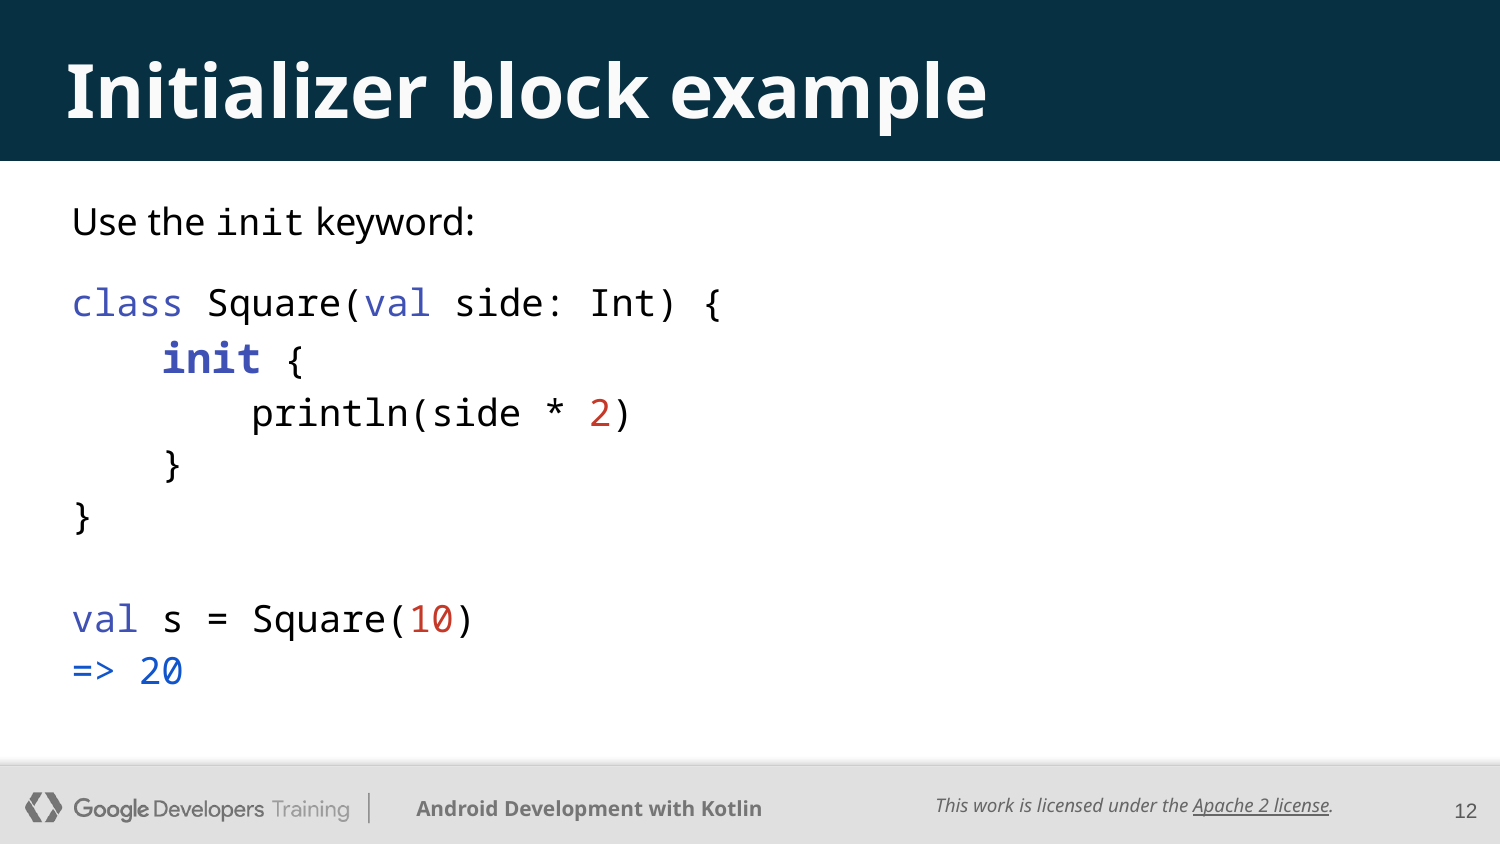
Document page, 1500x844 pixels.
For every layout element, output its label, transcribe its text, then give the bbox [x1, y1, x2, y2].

picture [0, 161, 1500, 844]
title Initializer block example [51, 28, 1449, 122]
slide_number ‹#› [1402, 777, 1493, 842]
list Use the init keyword: class Square(val side: Int) { init { println(side * 2) } } val s = Square(10) => 20 [56, 176, 1449, 701]
